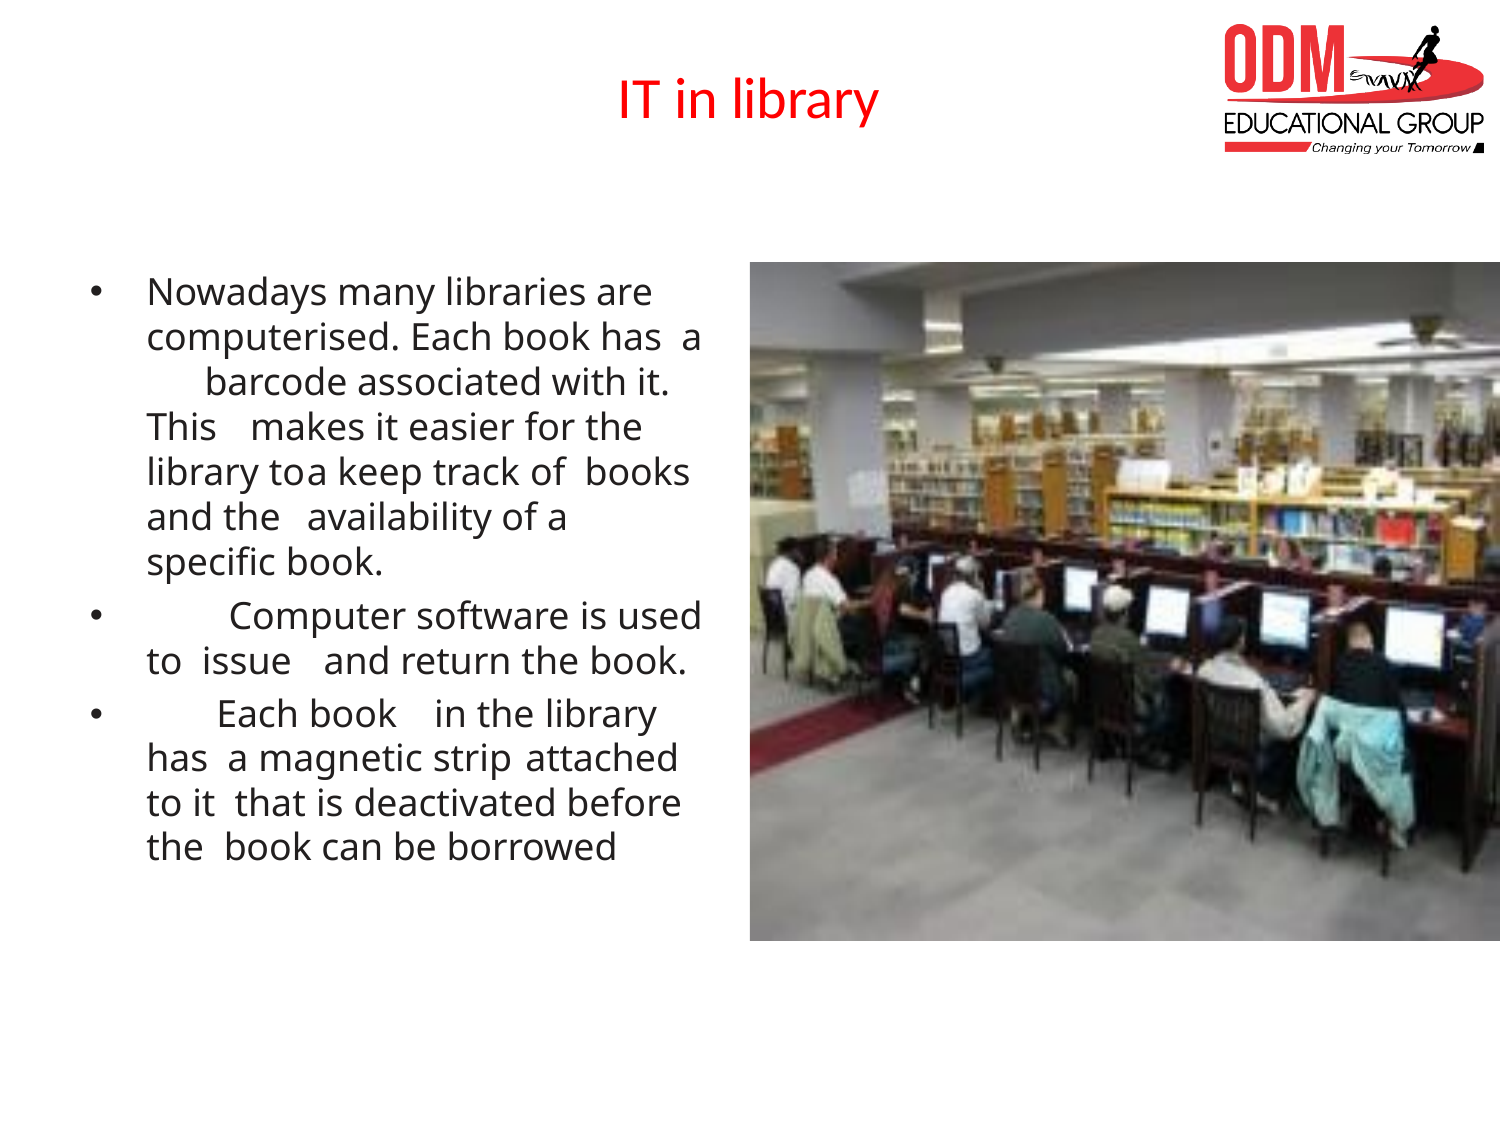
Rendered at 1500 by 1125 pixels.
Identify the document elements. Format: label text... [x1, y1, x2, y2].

title IT in library [615, 58, 885, 249]
text_box Nowadays many libraries are computerised. Each book has a barcode associated with it. This makes it easier for the library to a keep track of books and the availability of a specific book. Computer software is used to issue and return the book. Each book in the library has a magnetic strip attached to it that is deactivated before the book can be borrowed [87, 266, 714, 870]
text_box [1224, 24, 1484, 154]
text_box [749, 262, 1500, 941]
